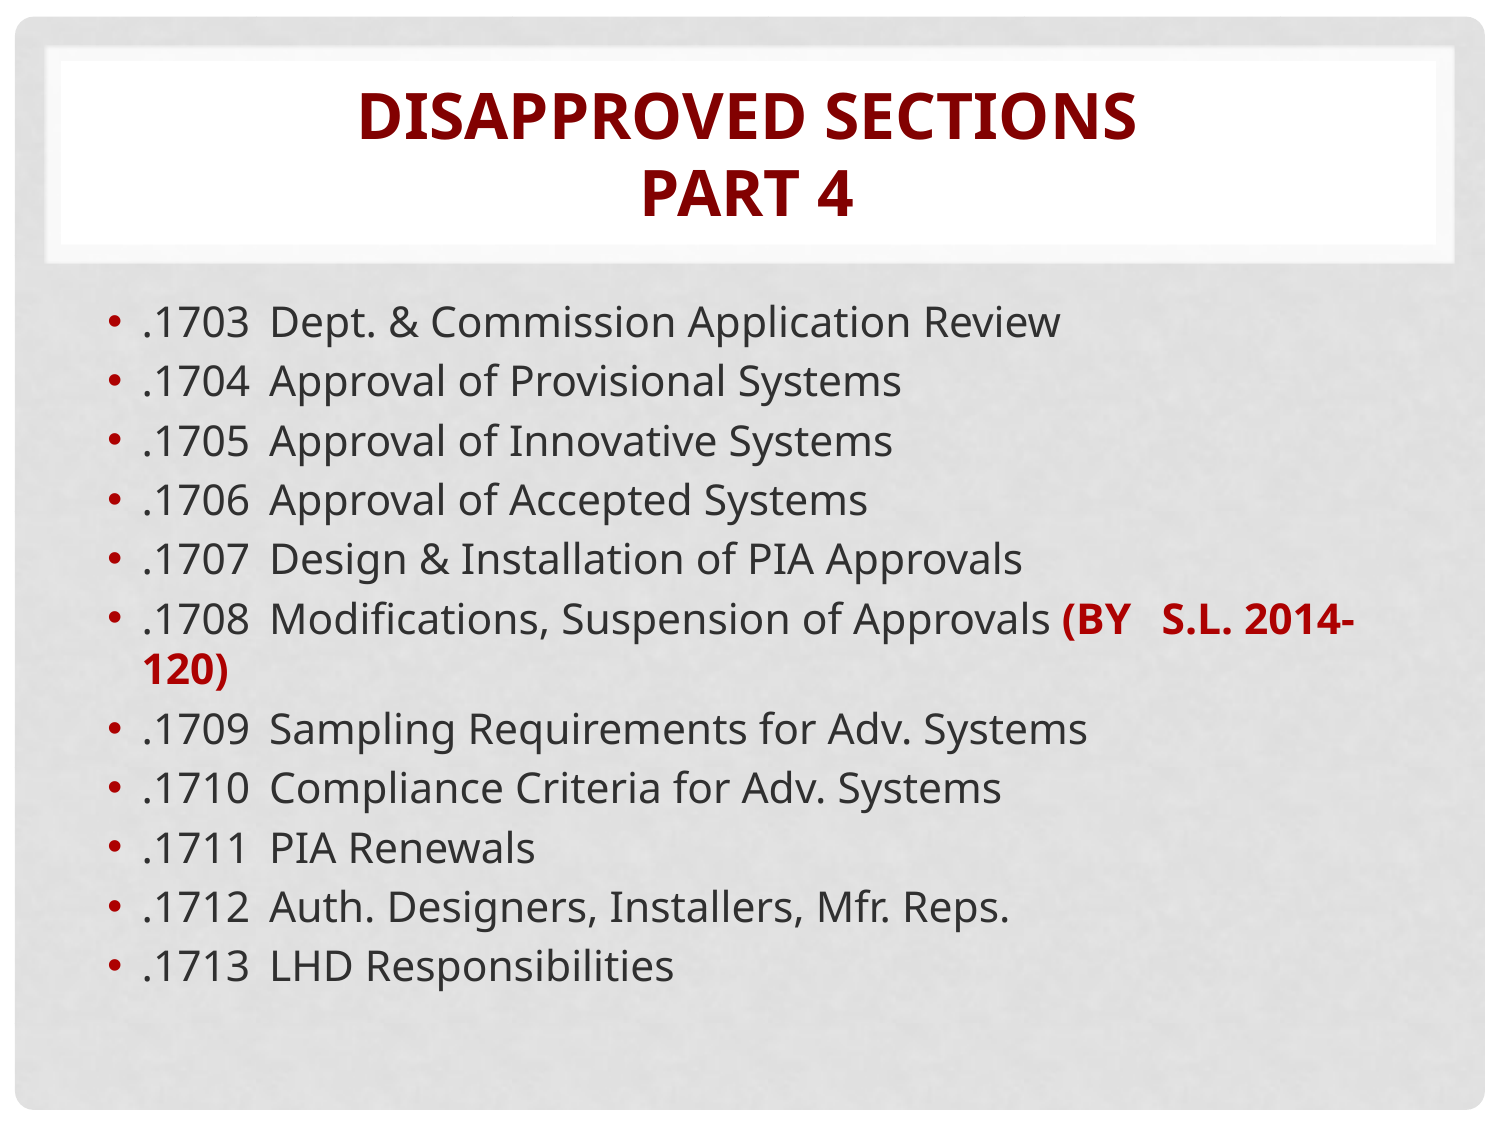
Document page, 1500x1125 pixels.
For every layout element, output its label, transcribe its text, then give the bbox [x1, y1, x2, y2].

title Disapproved sections part 4 [69, 66, 1425, 238]
list .1703 Dept. & Commission Application Review .1704 Approval of Provisional Systems .1705 Approval of Innovative Systems .1706 Approval of Accepted Systems .1707 Design & Installation of PIA Approvals .1708 Modifications, Suspension of Approvals (BY S.L. 2014-120) .1709 Sampling Requirements for Adv. Systems .1710 Compliance Criteria for Adv. Systems .1711 PIA Renewals .1712 Auth. Designers, Installers, Mfr. Reps. .1713 LHD Responsibilities [75, 287, 1425, 1005]
